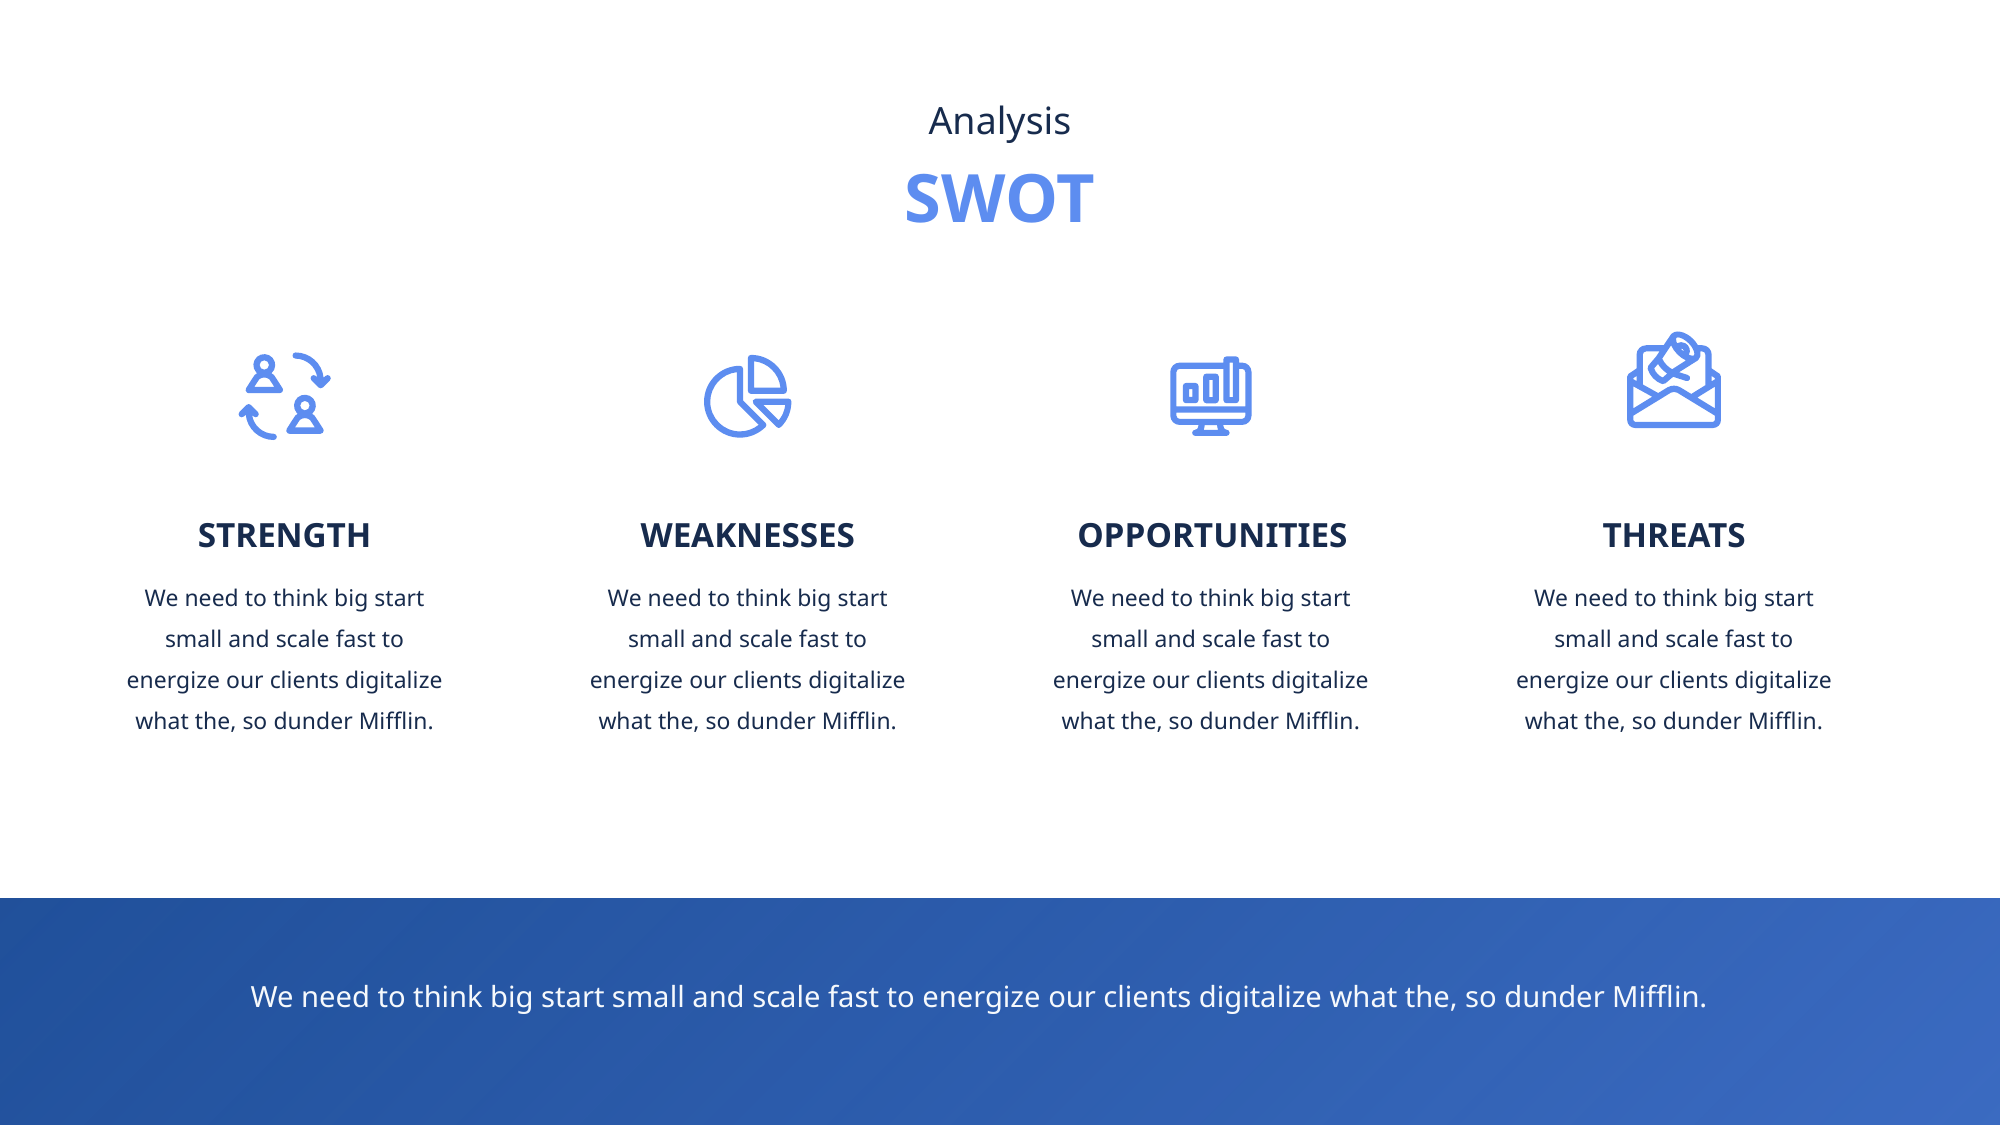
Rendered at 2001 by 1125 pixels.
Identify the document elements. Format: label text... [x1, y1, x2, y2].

text_box Analysis [913, 89, 1087, 149]
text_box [1170, 356, 1252, 436]
text_box We need to think big start small and scale fast to energize our clients digitalize what the, so dunder Mifflin. [102, 562, 467, 742]
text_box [238, 352, 331, 440]
picture [0, 898, 2000, 1125]
text_box We need to think big start small and scale fast to energize our clients digitalize what the, so dunder Mifflin. [1492, 562, 1857, 742]
text_box STRENGTH [143, 506, 426, 562]
text_box SWOT [684, 148, 1316, 243]
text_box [704, 354, 792, 438]
text_box WEAKNESSES [606, 506, 889, 562]
text_box We need to think big start small and scale fast to energize our clients digitalize what the, so dunder Mifflin. [1028, 562, 1394, 742]
text_box THREATS [1533, 506, 1816, 562]
text_box [1627, 331, 1721, 429]
text_box We need to think big start small and scale fast to energize our clients digitalize what the, so dunder Mifflin. [565, 562, 930, 742]
text_box OPPORTUNITIES [1056, 506, 1369, 562]
